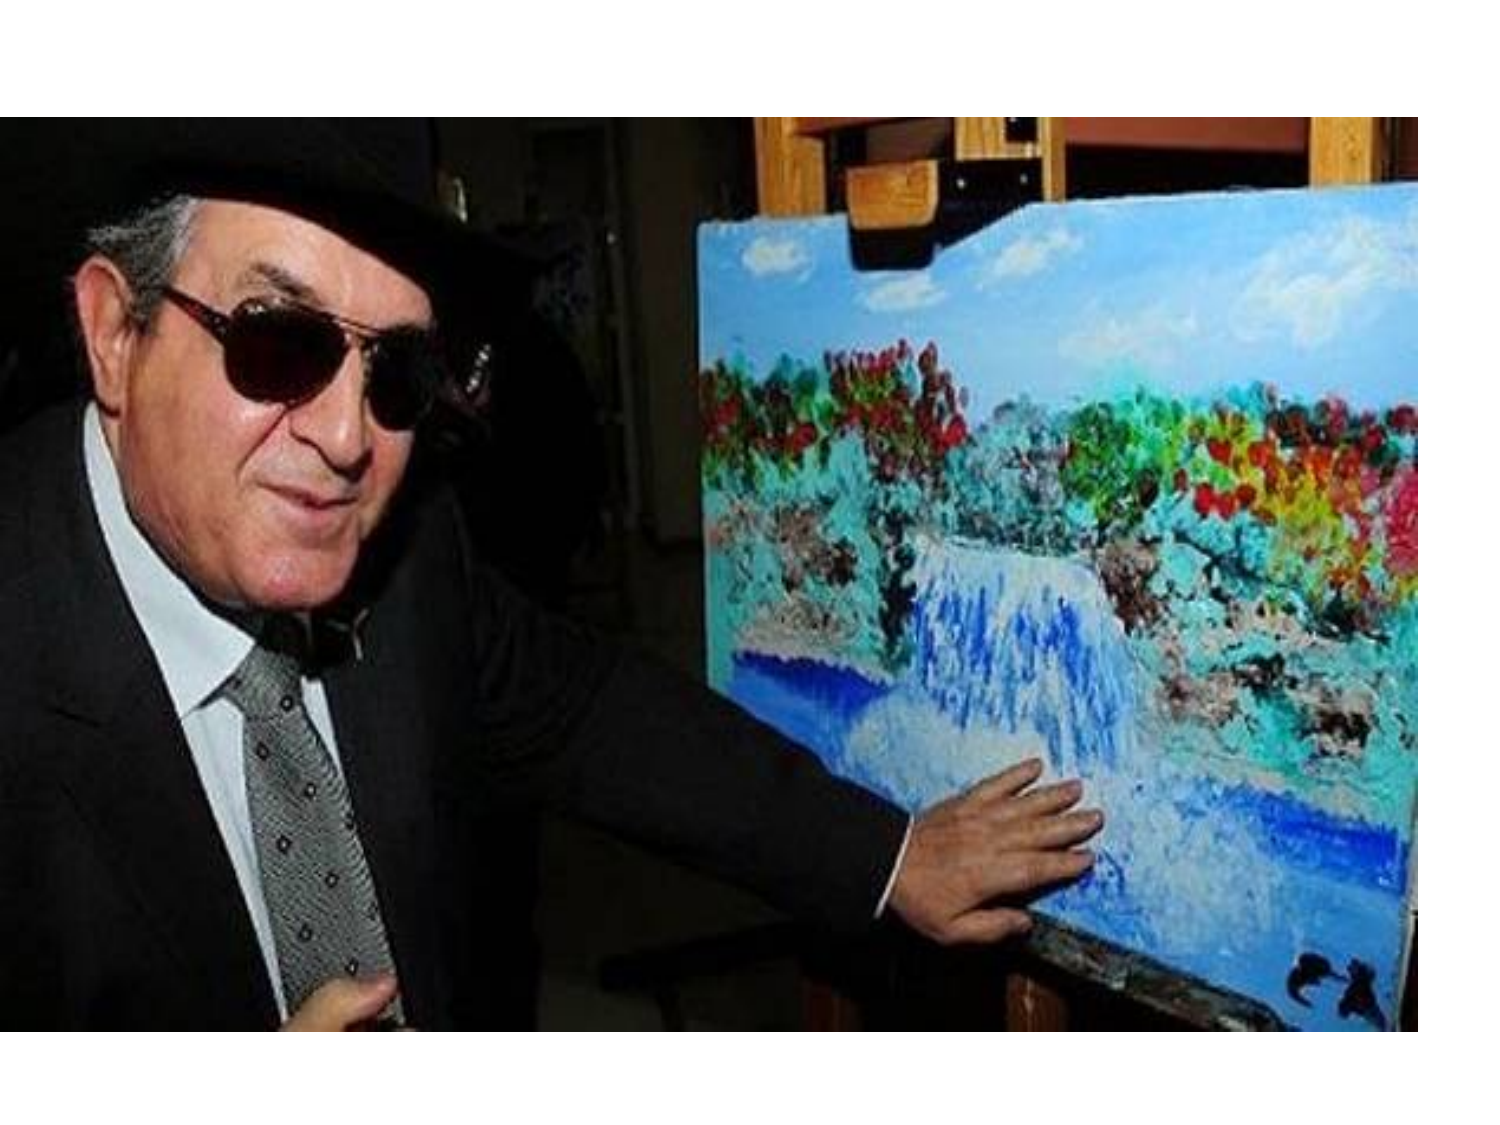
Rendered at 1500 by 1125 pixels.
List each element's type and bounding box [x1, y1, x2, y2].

picture [0, 116, 1419, 1032]
